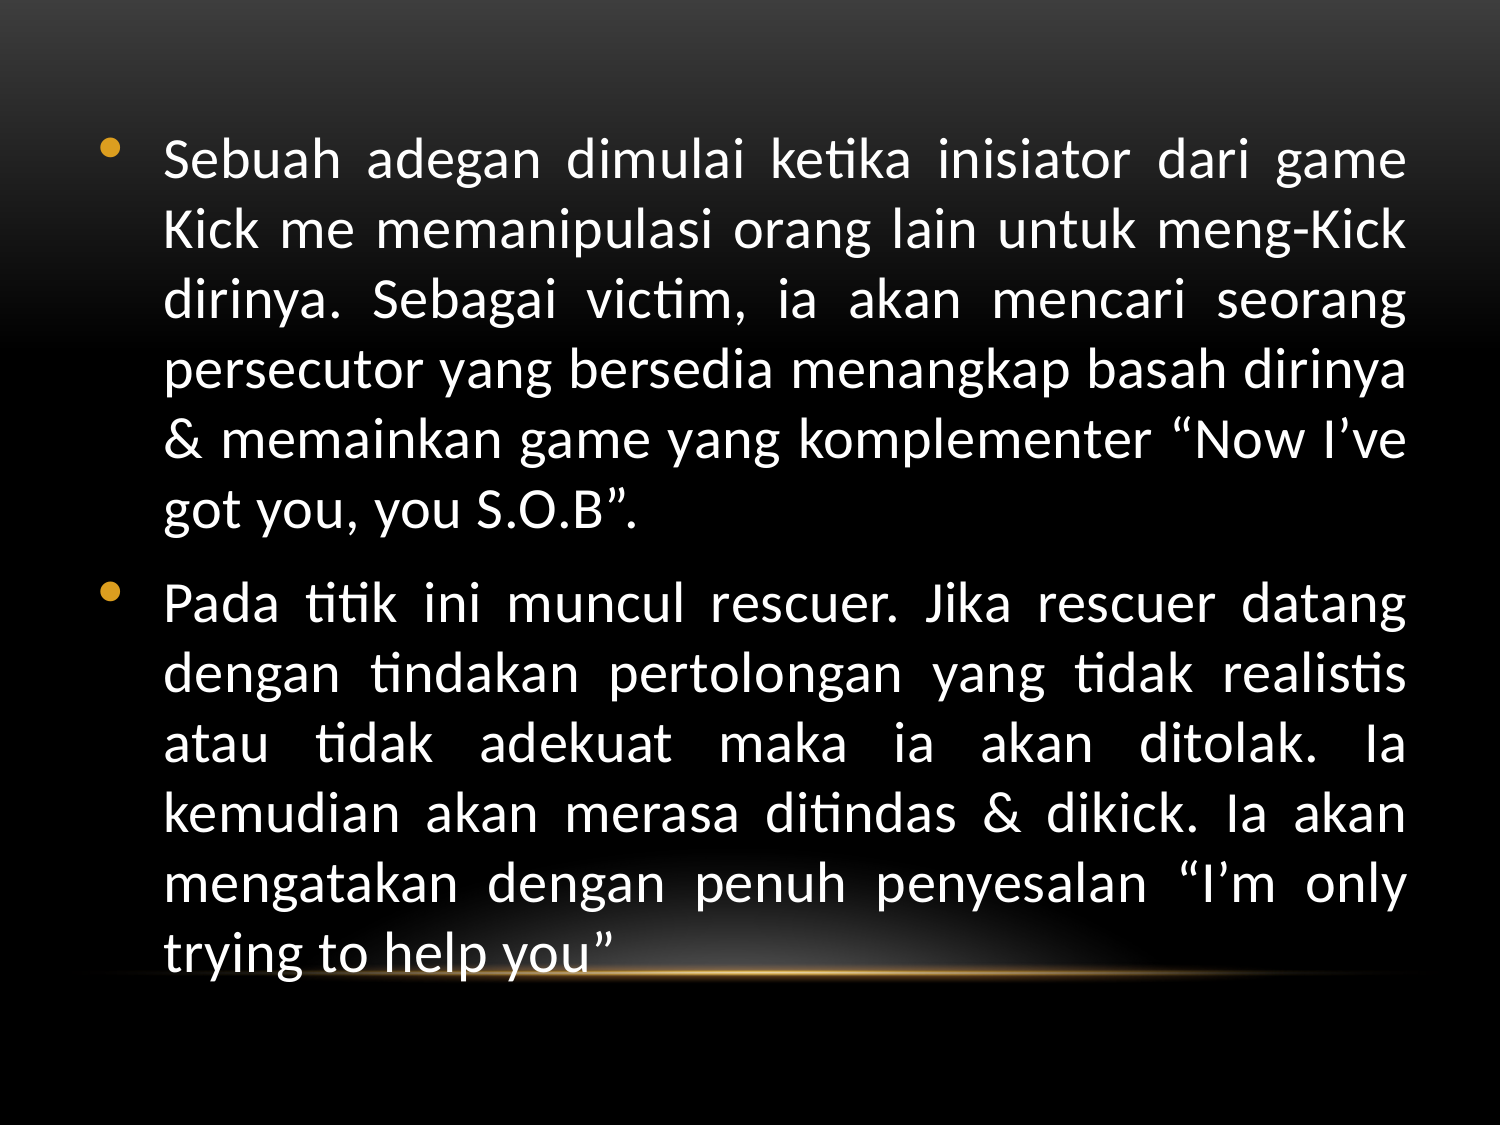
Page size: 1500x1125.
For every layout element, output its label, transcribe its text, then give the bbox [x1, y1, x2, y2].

list Sebuah adegan dimulai ketika inisiator dari game Kick me memanipulasi orang lain untuk meng-Kick dirinya. Sebagai victim, ia akan mencari seorang persecutor yang bersedia menangkap basah dirinya & memainkan game yang komplementer “Now I’ve got you, you S.O.B”. Pada titik ini muncul rescuer. Jika rescuer datang dengan tindakan pertolongan yang tidak realistis atau tidak adekuat maka ia akan ditolak. Ia kemudian akan merasa ditindas & dikick. Ia akan mengatakan dengan penuh penyesalan “I’m only trying to help you” [75, 112, 1425, 1005]
picture [0, 0, 1500, 1125]
